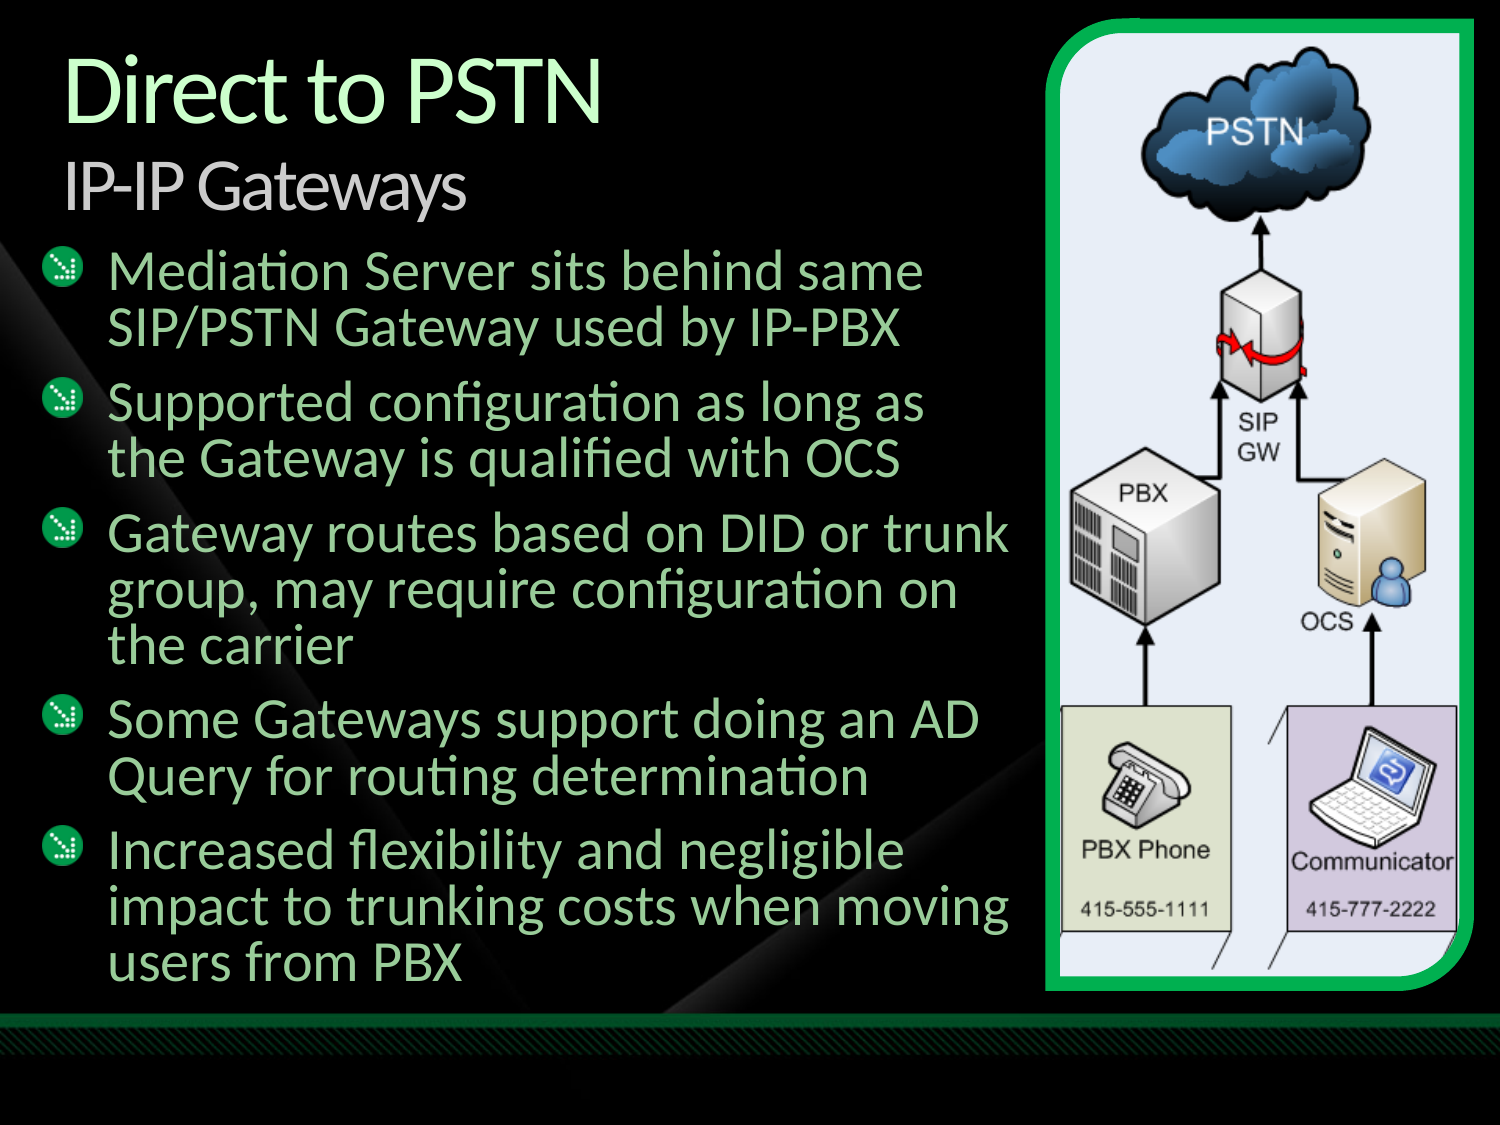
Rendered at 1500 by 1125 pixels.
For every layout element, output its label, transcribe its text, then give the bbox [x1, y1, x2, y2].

list Mediation Server sits behind same SIP/PSTN Gateway used by IP-PBX Supported configuration as long as the Gateway is qualified with OCS Gateway routes based on DID or trunk group, may require configuration on the carrier Some Gateways support doing an AD Query for routing determination Increased flexibility and negligible impact to trunking costs when moving users from PBX [42, 245, 1016, 949]
picture [0, 0, 1500, 1125]
title Direct to PSTN IP-IP Gateways [62, 37, 1036, 229]
